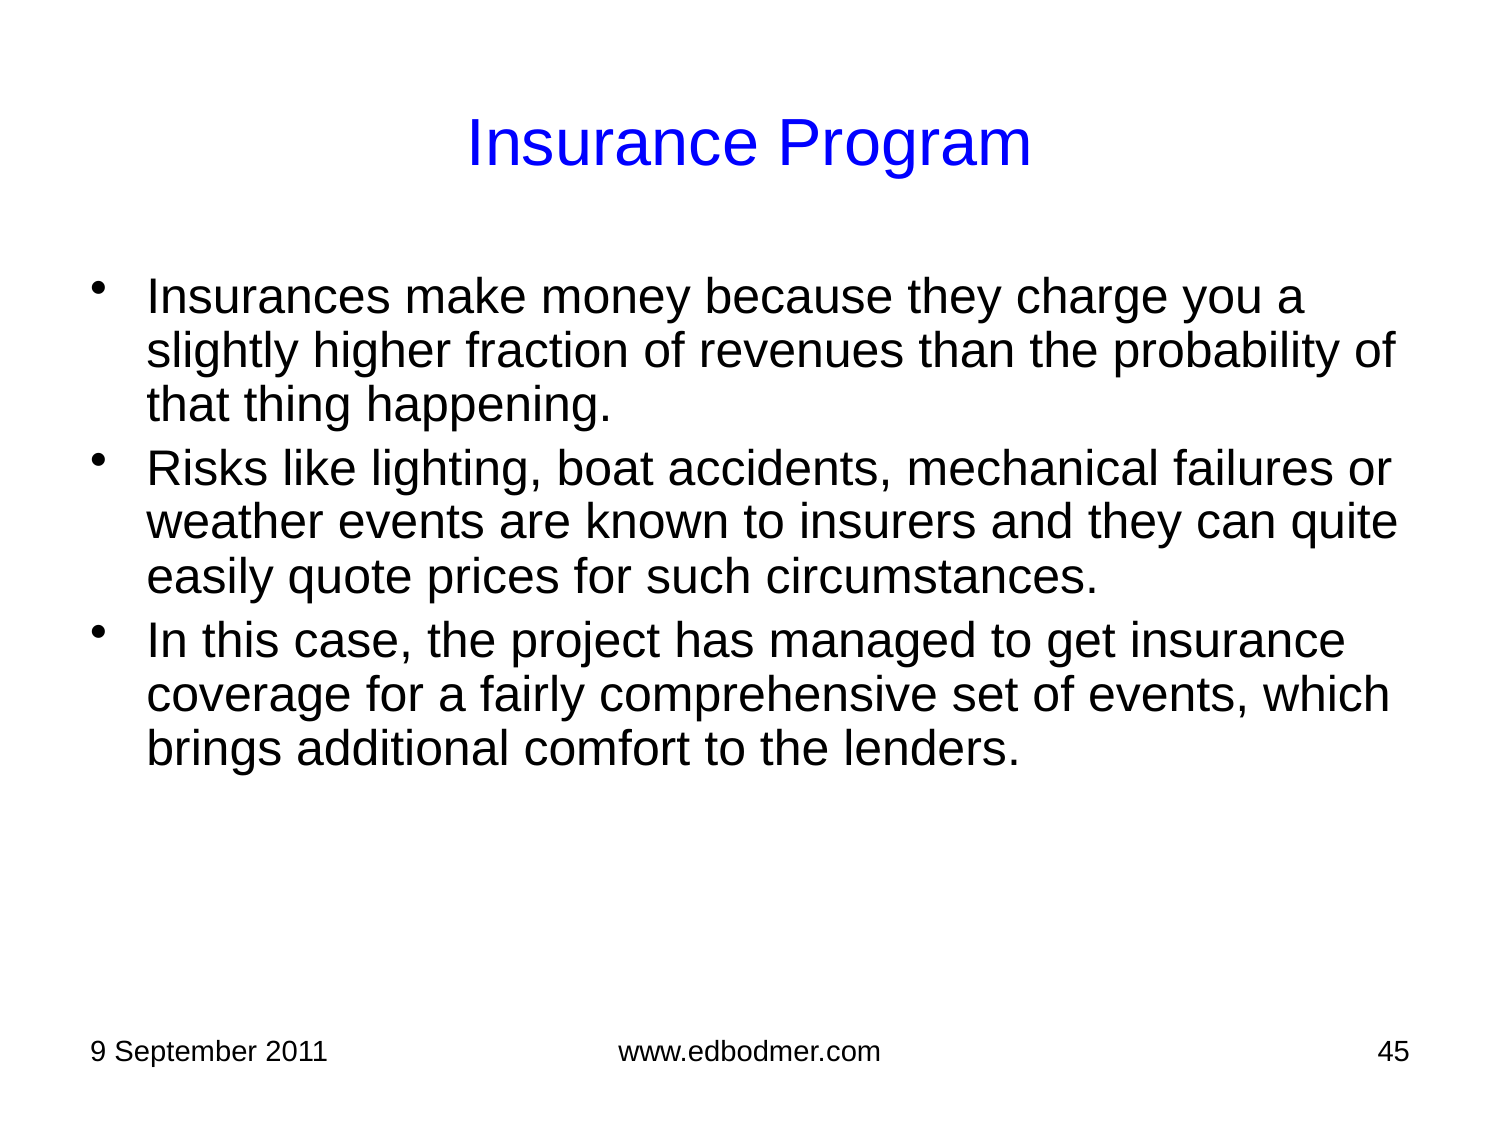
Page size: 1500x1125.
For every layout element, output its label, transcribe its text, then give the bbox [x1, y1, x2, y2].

title Insurance Program [74, 44, 1426, 233]
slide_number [74, 1024, 426, 1103]
slide_number 45 [1074, 1024, 1426, 1103]
footer www.edbodmer.com [512, 1024, 988, 1103]
list Insurances make money because they charge you a slightly higher fraction of revenues than the probability of that thing happening. Risks like lighting, boat accidents, mechanical failures or weather events are known to insurers and they can quite easily quote prices for such circumstances. In this case, the project has managed to get insurance coverage for a fairly comprehensive set of events, which brings additional comfort to the lenders. [74, 262, 1426, 1006]
